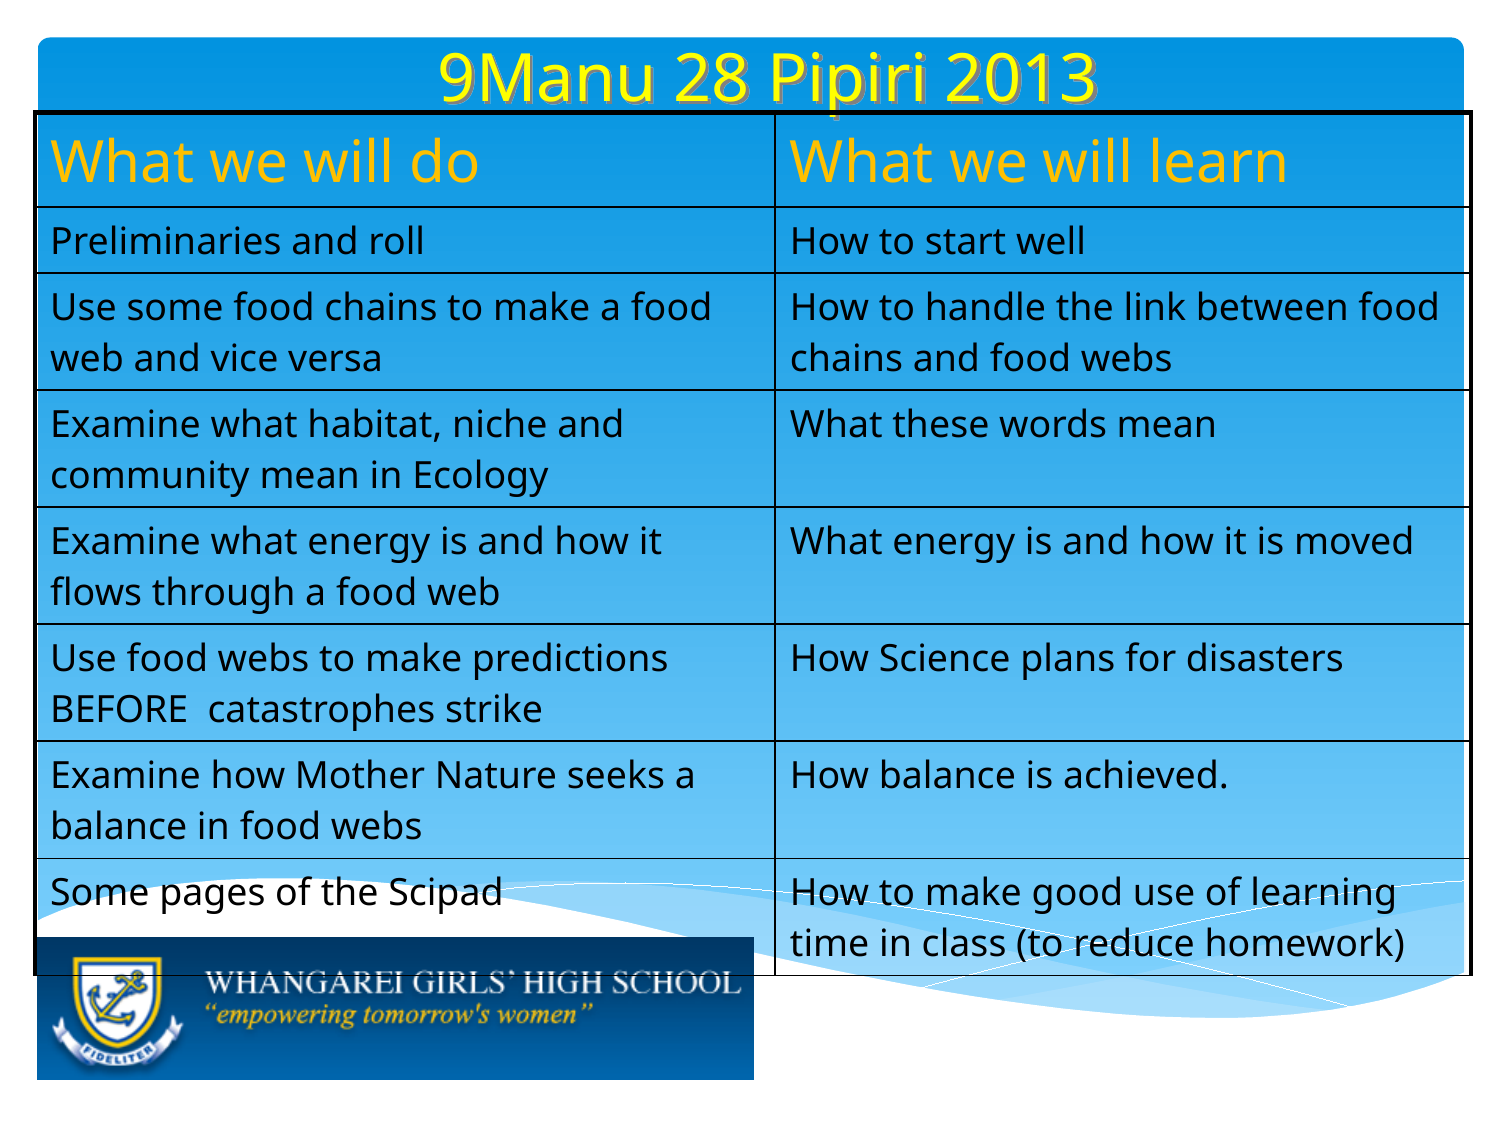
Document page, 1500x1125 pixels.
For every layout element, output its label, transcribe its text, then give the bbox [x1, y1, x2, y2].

table_cell How to make good use of learning time in class (to reduce homework) [776, 859, 1469, 975]
table_header What we will do [37, 115, 774, 206]
table_cell How to handle the link between food chains and food webs [776, 274, 1469, 389]
table_cell Preliminaries and roll [37, 208, 774, 272]
table_header What we will learn [776, 115, 1469, 206]
table_cell How Science plans for disasters [776, 625, 1469, 740]
table_cell Some pages of the Scipad [37, 859, 774, 975]
table_cell Examine how Mother Nature seeks a balance in food webs [37, 742, 774, 858]
text_box 9Manu 28 Pipiri 2013 [162, 24, 1375, 110]
table_cell How to start well [776, 208, 1469, 272]
table_cell How balance is achieved. [776, 742, 1469, 858]
table_cell Use food webs to make predictions BEFORE catastrophes strike [37, 625, 774, 740]
table_cell Examine what habitat, niche and community mean in Ecology [37, 391, 774, 506]
table_cell Examine what energy is and how it flows through a food web [37, 508, 774, 623]
picture [37, 937, 754, 1080]
table_cell Use some food chains to make a food web and vice versa [37, 274, 774, 389]
table_cell What energy is and how it is moved [776, 508, 1469, 623]
table_cell What these words mean [776, 391, 1469, 506]
